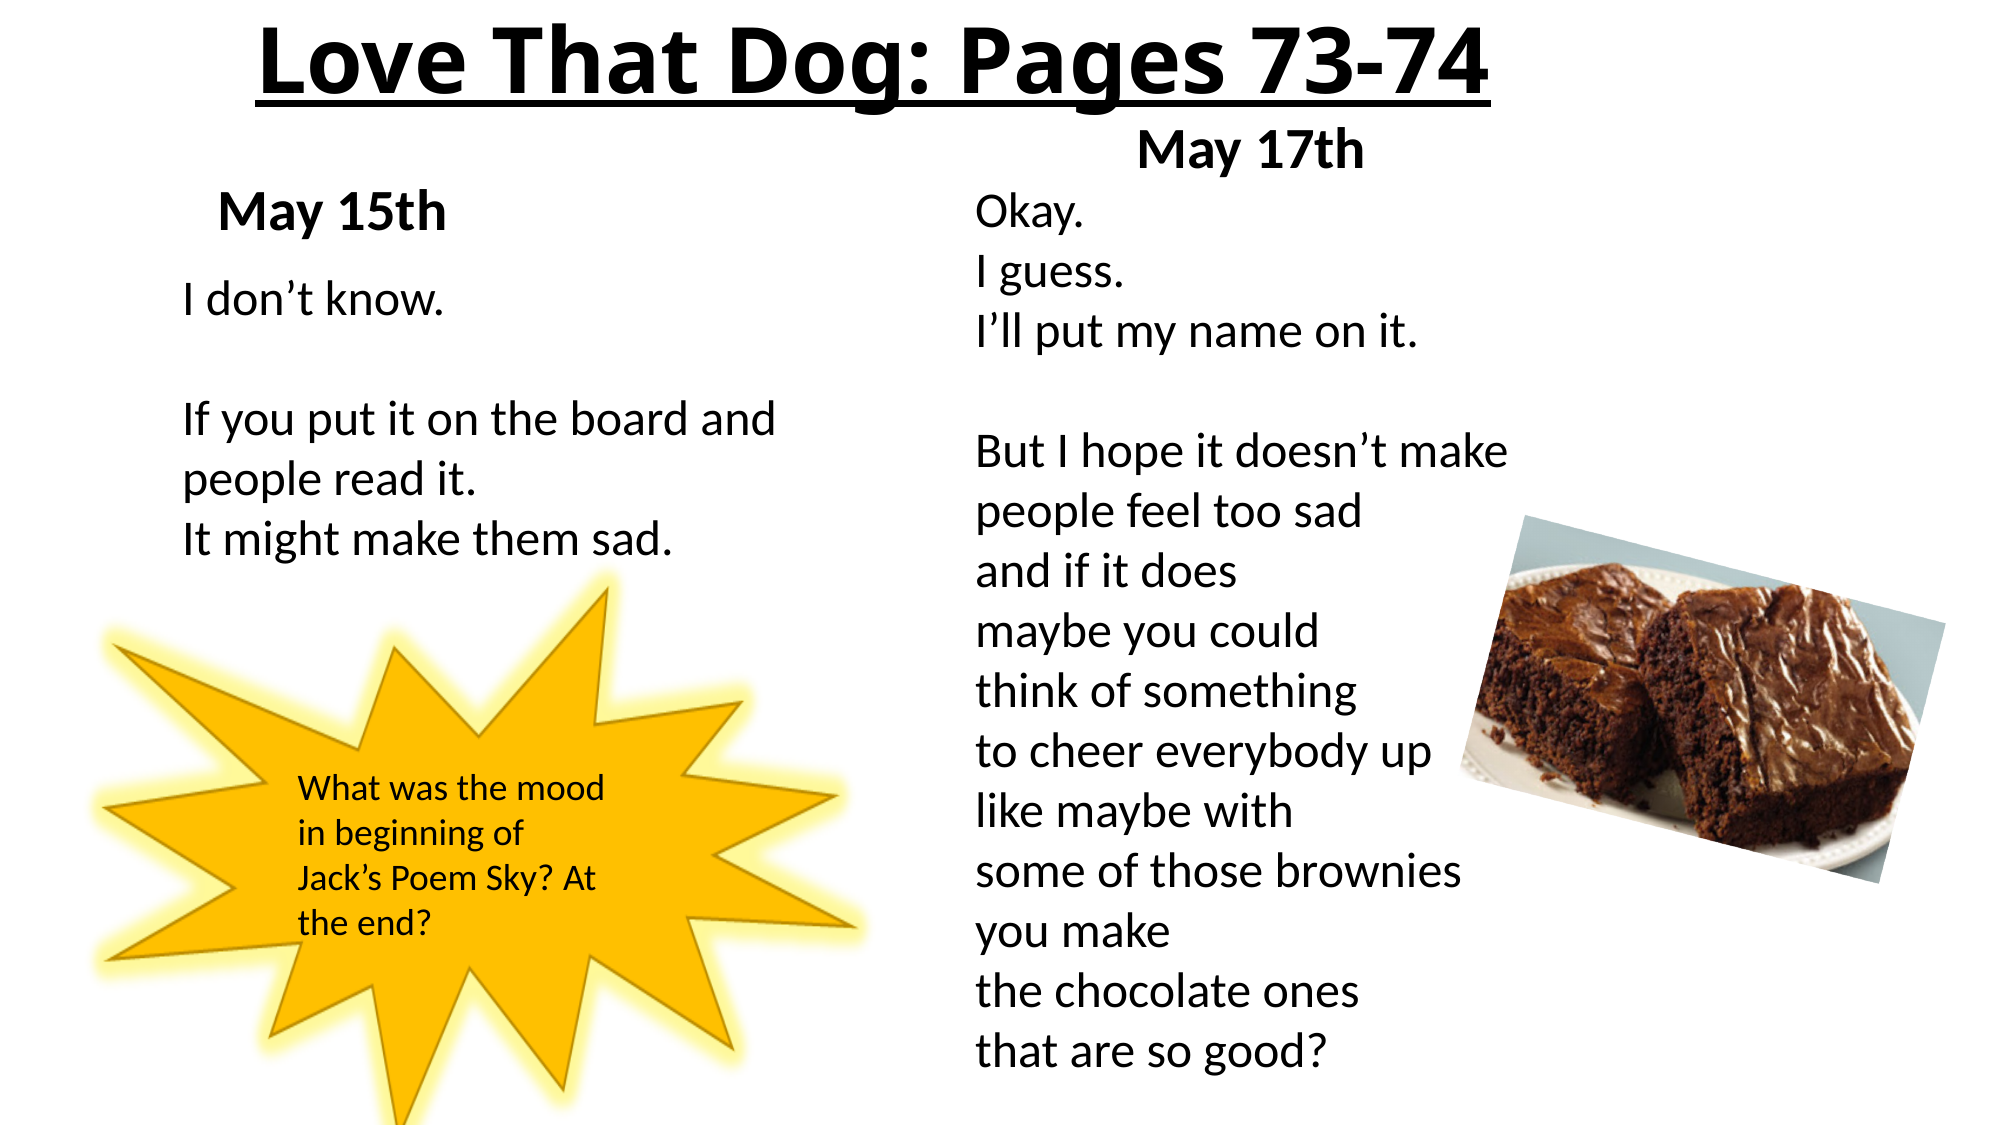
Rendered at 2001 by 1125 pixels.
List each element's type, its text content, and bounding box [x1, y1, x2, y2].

text_box I don’t know. If you put it on the board and people read it. It might make them sad. [167, 258, 827, 546]
text_box Okay. I guess. I’ll put my name on it. But I hope it doesn’t make people feel too sad and if it does maybe you could think of something to cheer everybody up like maybe with some of those brownies you make the chocolate ones that are so good? [960, 169, 1639, 1085]
picture [74, 546, 887, 1125]
picture [1459, 516, 1945, 883]
title Love That Dog: Pages 73-74 [10, 0, 1736, 146]
text_box May 17th [992, 103, 1510, 169]
text_box May 15th [74, 164, 591, 319]
